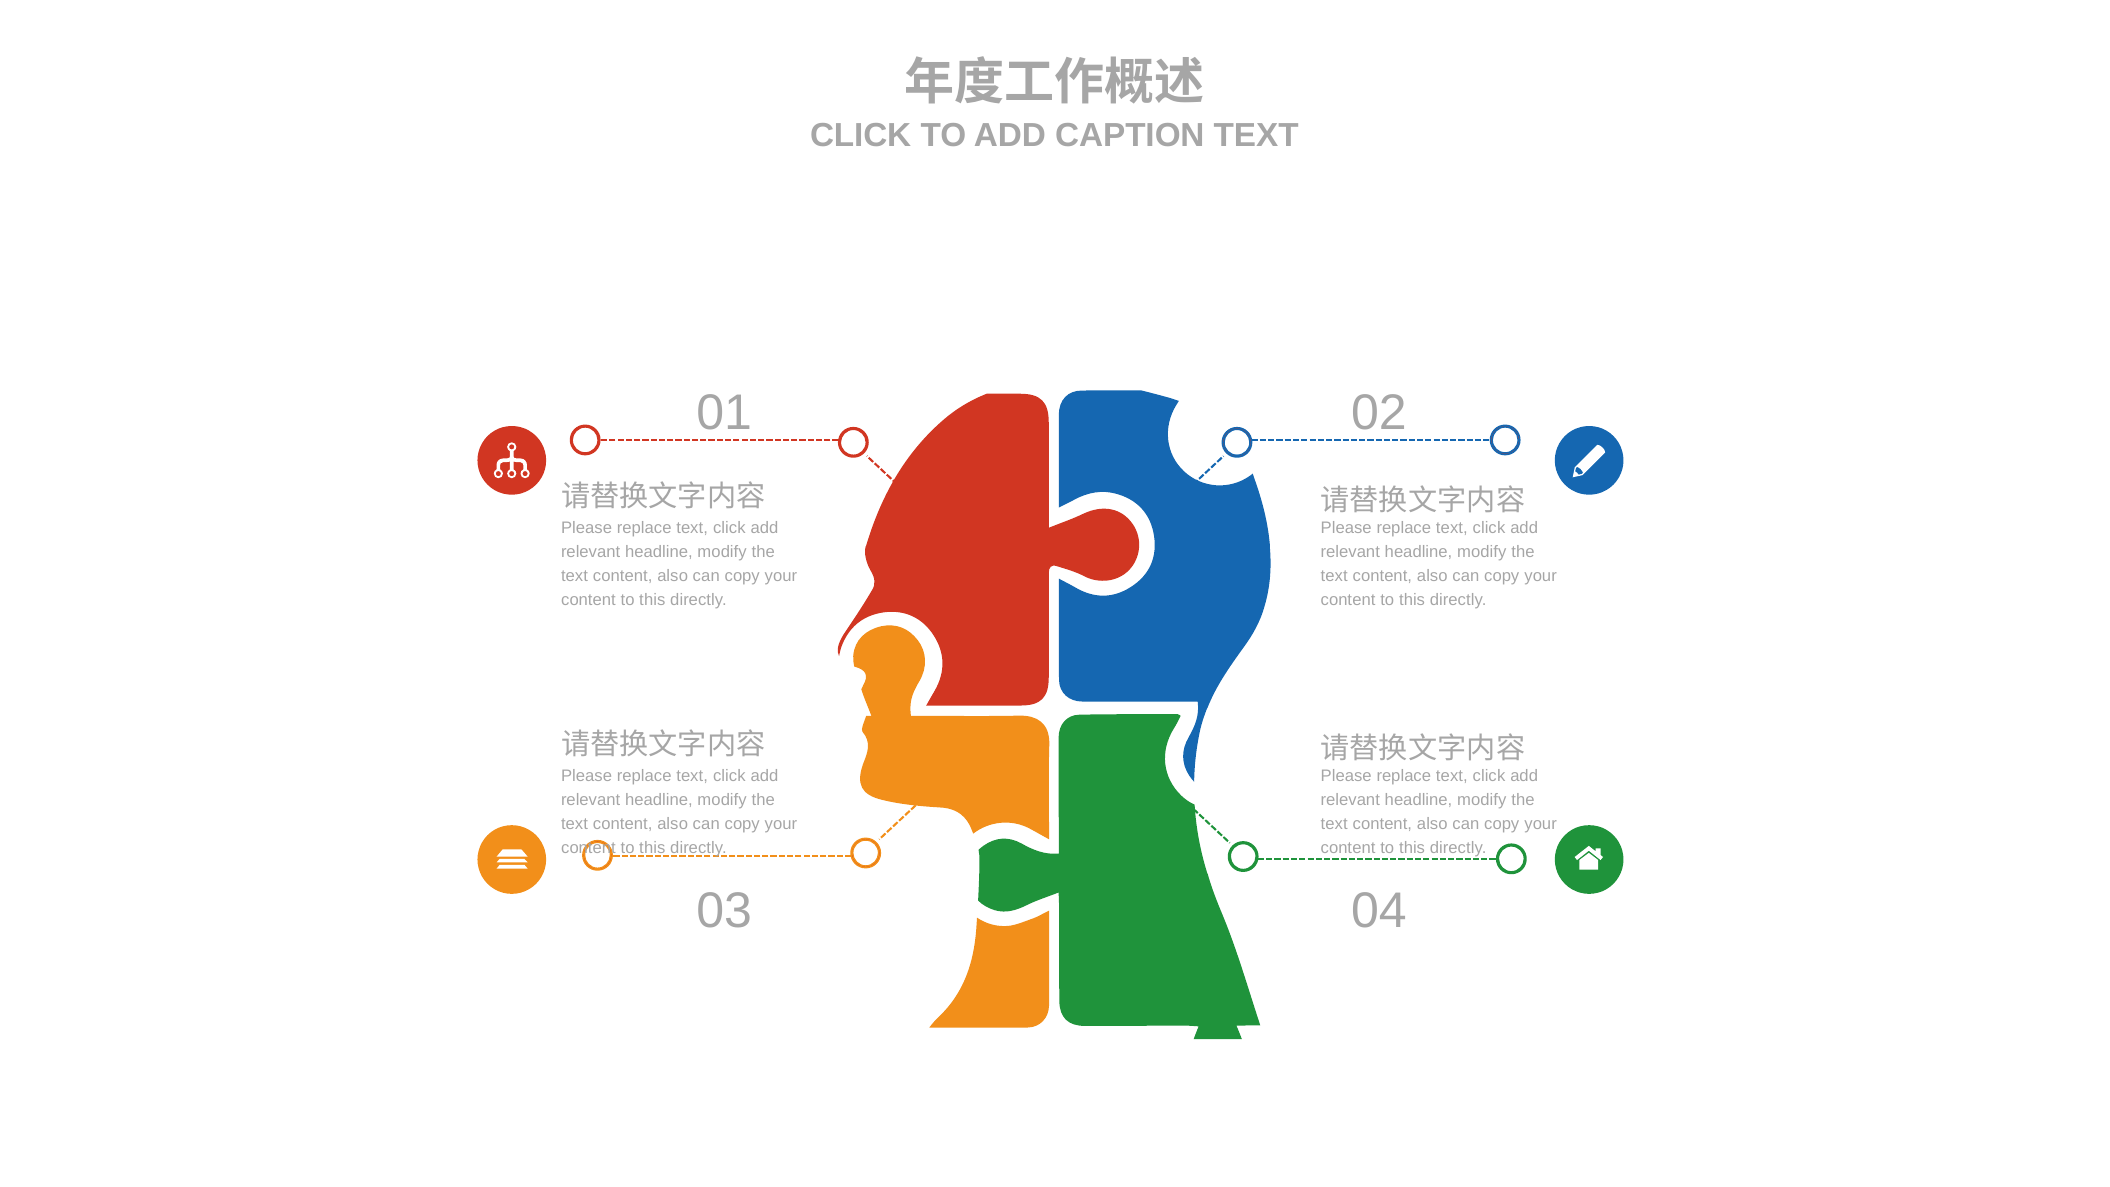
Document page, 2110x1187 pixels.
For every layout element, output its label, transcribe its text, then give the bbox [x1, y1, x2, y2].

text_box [570, 425, 928, 513]
text_box 02 [1351, 368, 1407, 425]
text_box 请替换文字内容 [561, 718, 770, 761]
text_box Please replace text, click add relevant headline, modify the text content, also can copy your content to this directly. [561, 760, 802, 857]
text_box [853, 625, 1050, 840]
text_box 01 [696, 368, 753, 425]
text_box Please replace text, click add relevant headline, modify the text content, also can copy your content to this directly. [561, 513, 802, 609]
text_box 04 [1351, 874, 1407, 938]
text_box 03 [696, 870, 753, 938]
text_box [1058, 390, 1271, 782]
text_box Please replace text, click add relevant headline, modify the text content, also can copy your content to this directly. [1320, 760, 1562, 857]
text_box CLICK TO ADD CAPTION TEXT [790, 113, 1319, 154]
text_box 请替换文字内容 [1320, 474, 1530, 517]
text_box [978, 714, 1261, 1040]
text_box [1168, 786, 1527, 874]
text_box [837, 393, 1140, 706]
text_box Please replace text, click add relevant headline, modify the text content, also can copy your content to this directly. [1320, 513, 1562, 609]
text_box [1554, 825, 1624, 894]
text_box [477, 825, 547, 894]
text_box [477, 425, 547, 495]
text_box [1554, 425, 1624, 495]
text_box 请替换文字内容 [1320, 722, 1530, 765]
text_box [1162, 425, 1520, 513]
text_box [582, 782, 940, 870]
text_box 年度工作概述 [865, 48, 1245, 110]
text_box 请替换文字内容 [561, 470, 570, 513]
text_box [929, 910, 1050, 1028]
